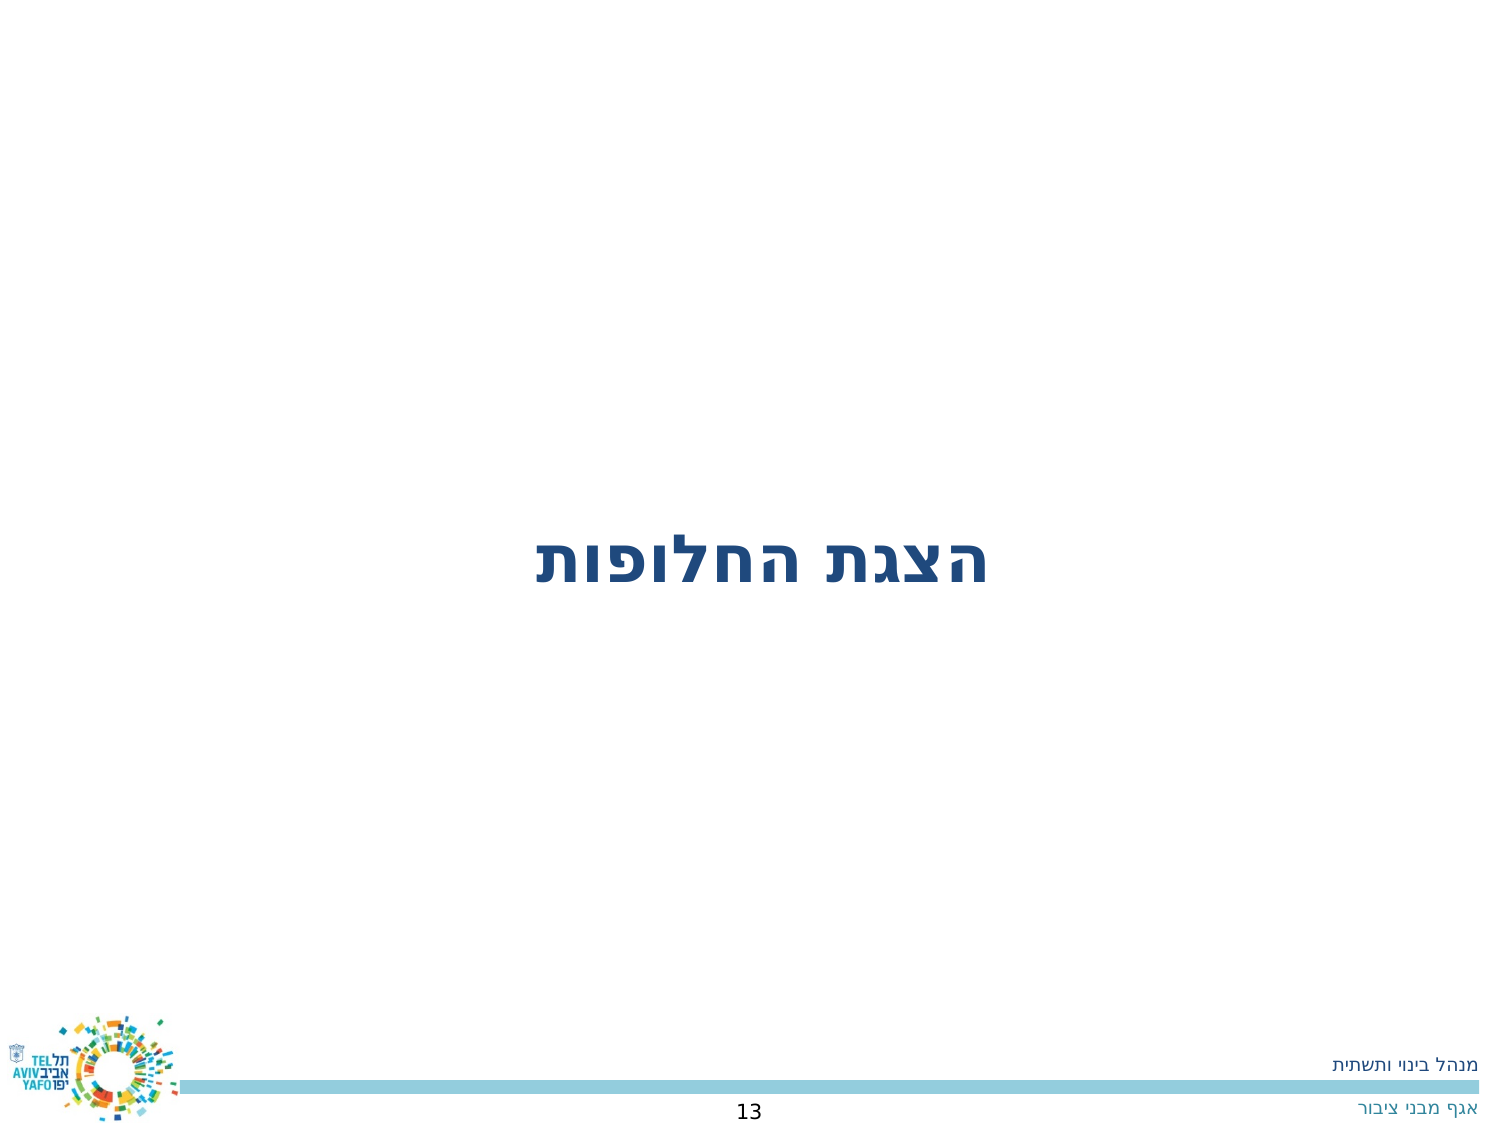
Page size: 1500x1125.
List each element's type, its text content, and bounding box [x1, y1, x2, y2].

picture [7, 1013, 180, 1123]
text_box הצגת החלופות [348, 503, 1157, 608]
